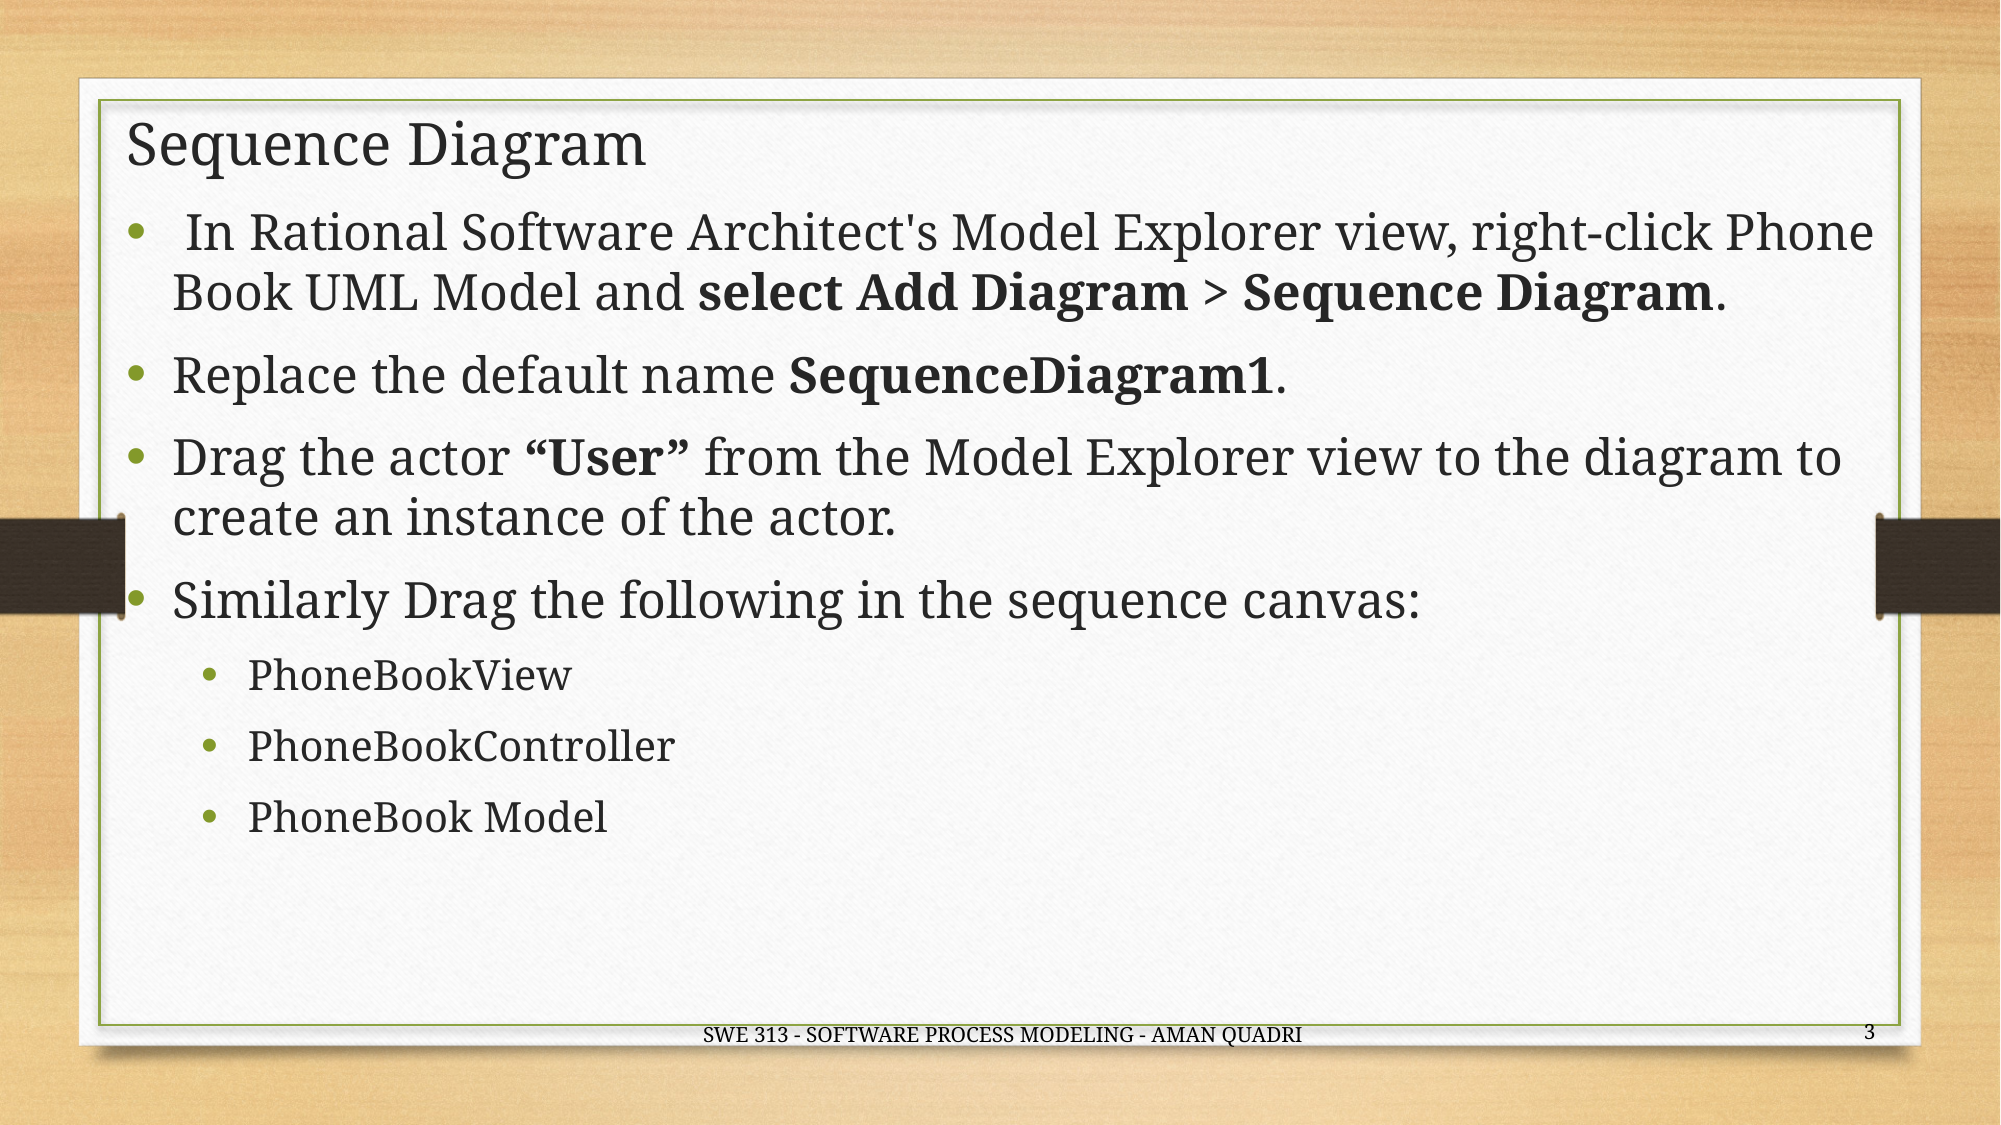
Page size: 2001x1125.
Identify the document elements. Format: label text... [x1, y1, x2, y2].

title Sequence Diagram [110, 99, 1895, 185]
picture [0, 0, 2001, 1125]
slide_number 3 [1801, 1010, 1891, 1056]
footer SWE 313 - SOFTWARE PROCESS MODELING - AMAN QUADRI [403, 1020, 1602, 1049]
list In Rational Software Architect's Model Explorer view, right-click Phone Book UML Model and select Add Diagram > Sequence Diagram. Replace the default name SequenceDiagram1. Drag the actor “User” from the Model Explorer view to the diagram to create an instance of the actor. Similarly Drag the following in the sequence canvas: PhoneBookView PhoneBookController PhoneBook Model [110, 193, 1895, 1012]
